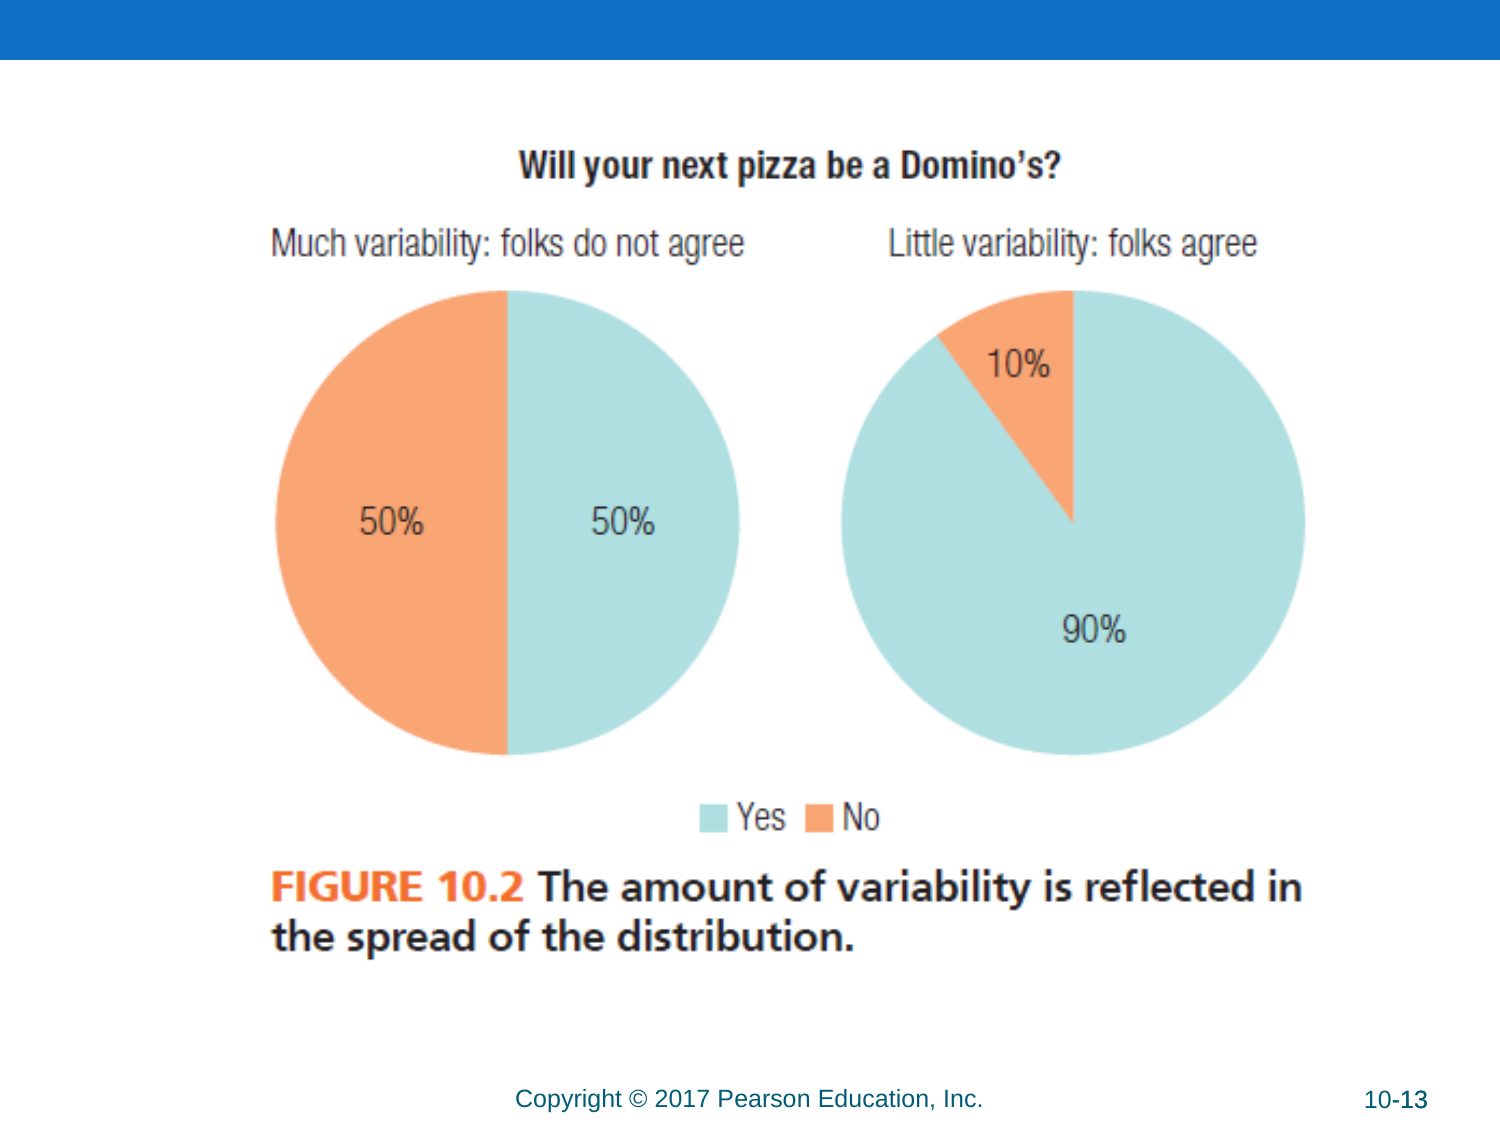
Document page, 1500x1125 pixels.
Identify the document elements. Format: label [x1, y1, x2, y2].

picture [155, 110, 1349, 1012]
picture [641, 1100, 647, 1107]
